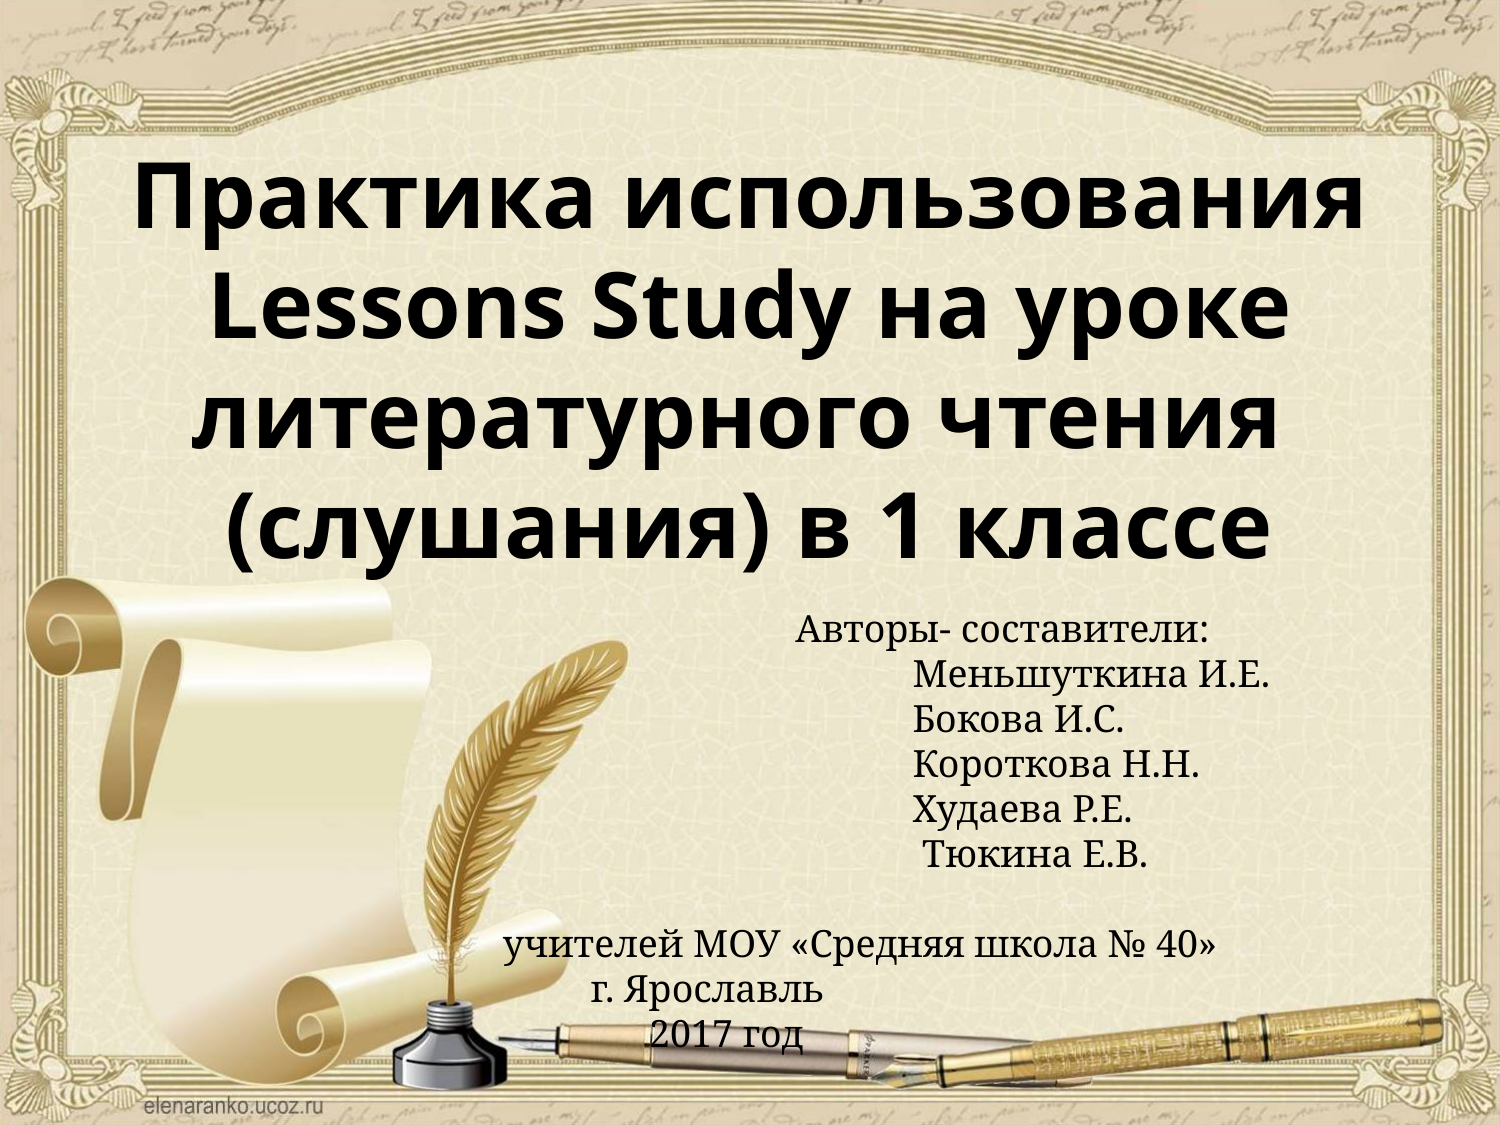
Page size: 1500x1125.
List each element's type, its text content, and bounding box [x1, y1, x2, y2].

text_box Авторы- составители: Меньшуткина И.Е. Бокова И.С. Короткова Н.Н. Худаева Р.Е. Тюкина Е.В. учителей МОУ «Средняя школа № 40» г. Ярославль 2017 год [478, 597, 1471, 1063]
picture [0, 0, 1500, 1125]
text_box Практика использования Lessons Study на уроке литературного чтения (слушания) в 1 классе [64, 129, 1436, 585]
